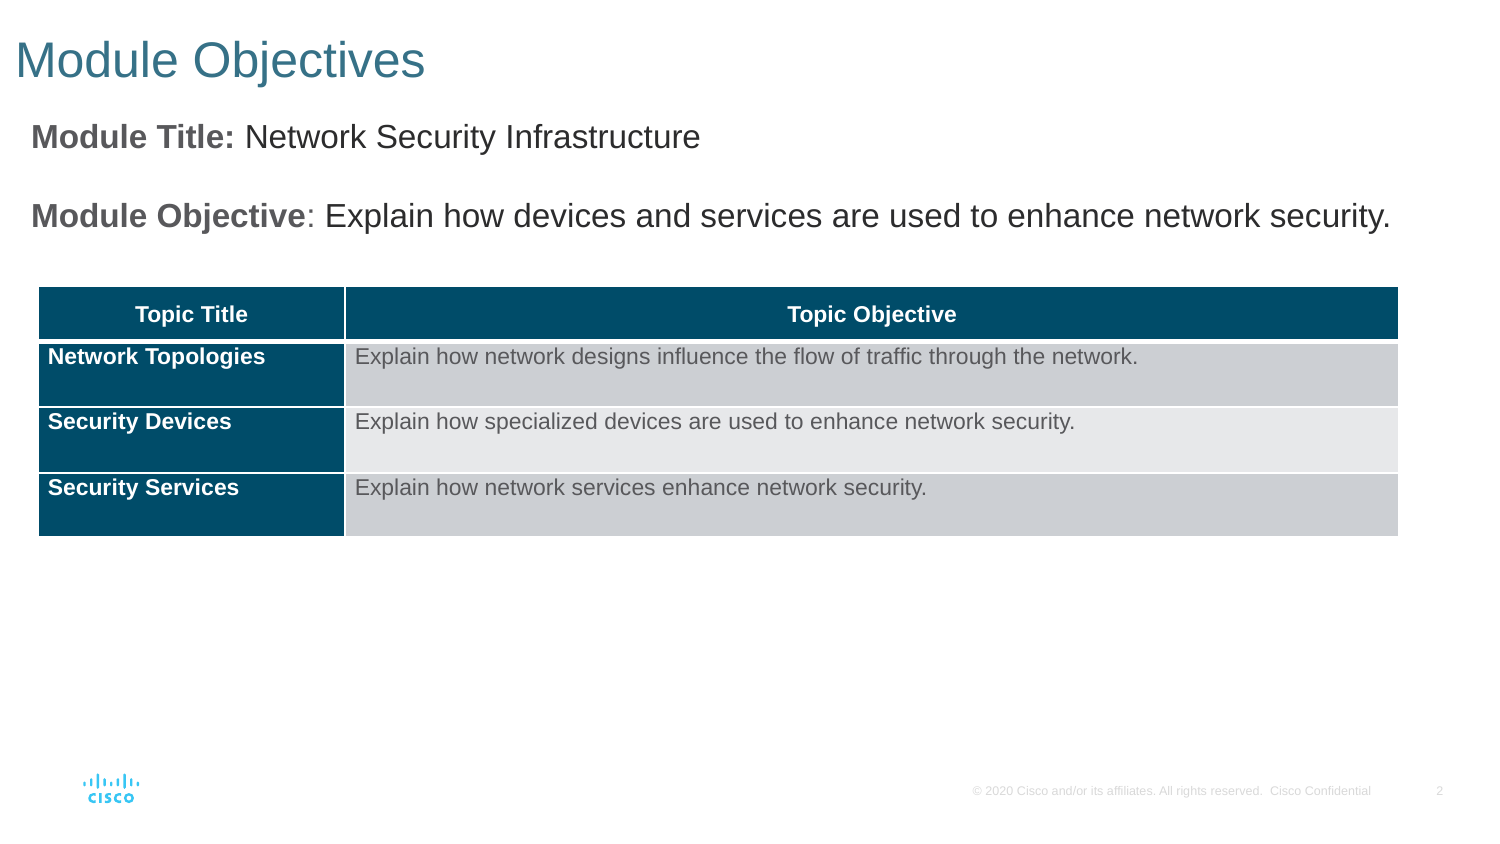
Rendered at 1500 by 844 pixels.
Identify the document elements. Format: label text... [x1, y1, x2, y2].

table_cell Network Topologies [39, 344, 344, 406]
table_header Topic Title [39, 287, 344, 339]
title Module Objectives [0, 6, 1500, 108]
table_header Topic Objective [346, 287, 1398, 339]
table_cell Explain how network designs influence the flow of traffic through the network. [346, 344, 1398, 406]
table_cell Explain how network services enhance network security. [346, 474, 1398, 536]
list Module Title: Network Security Infrastructure Module Objective: Explain how devices and services are used to enhance network security. [16, 107, 1449, 244]
table_cell Security Devices [39, 408, 344, 472]
table_cell Explain how specialized devices are used to enhance network security. [346, 408, 1398, 472]
table_cell Security Services [39, 474, 344, 536]
